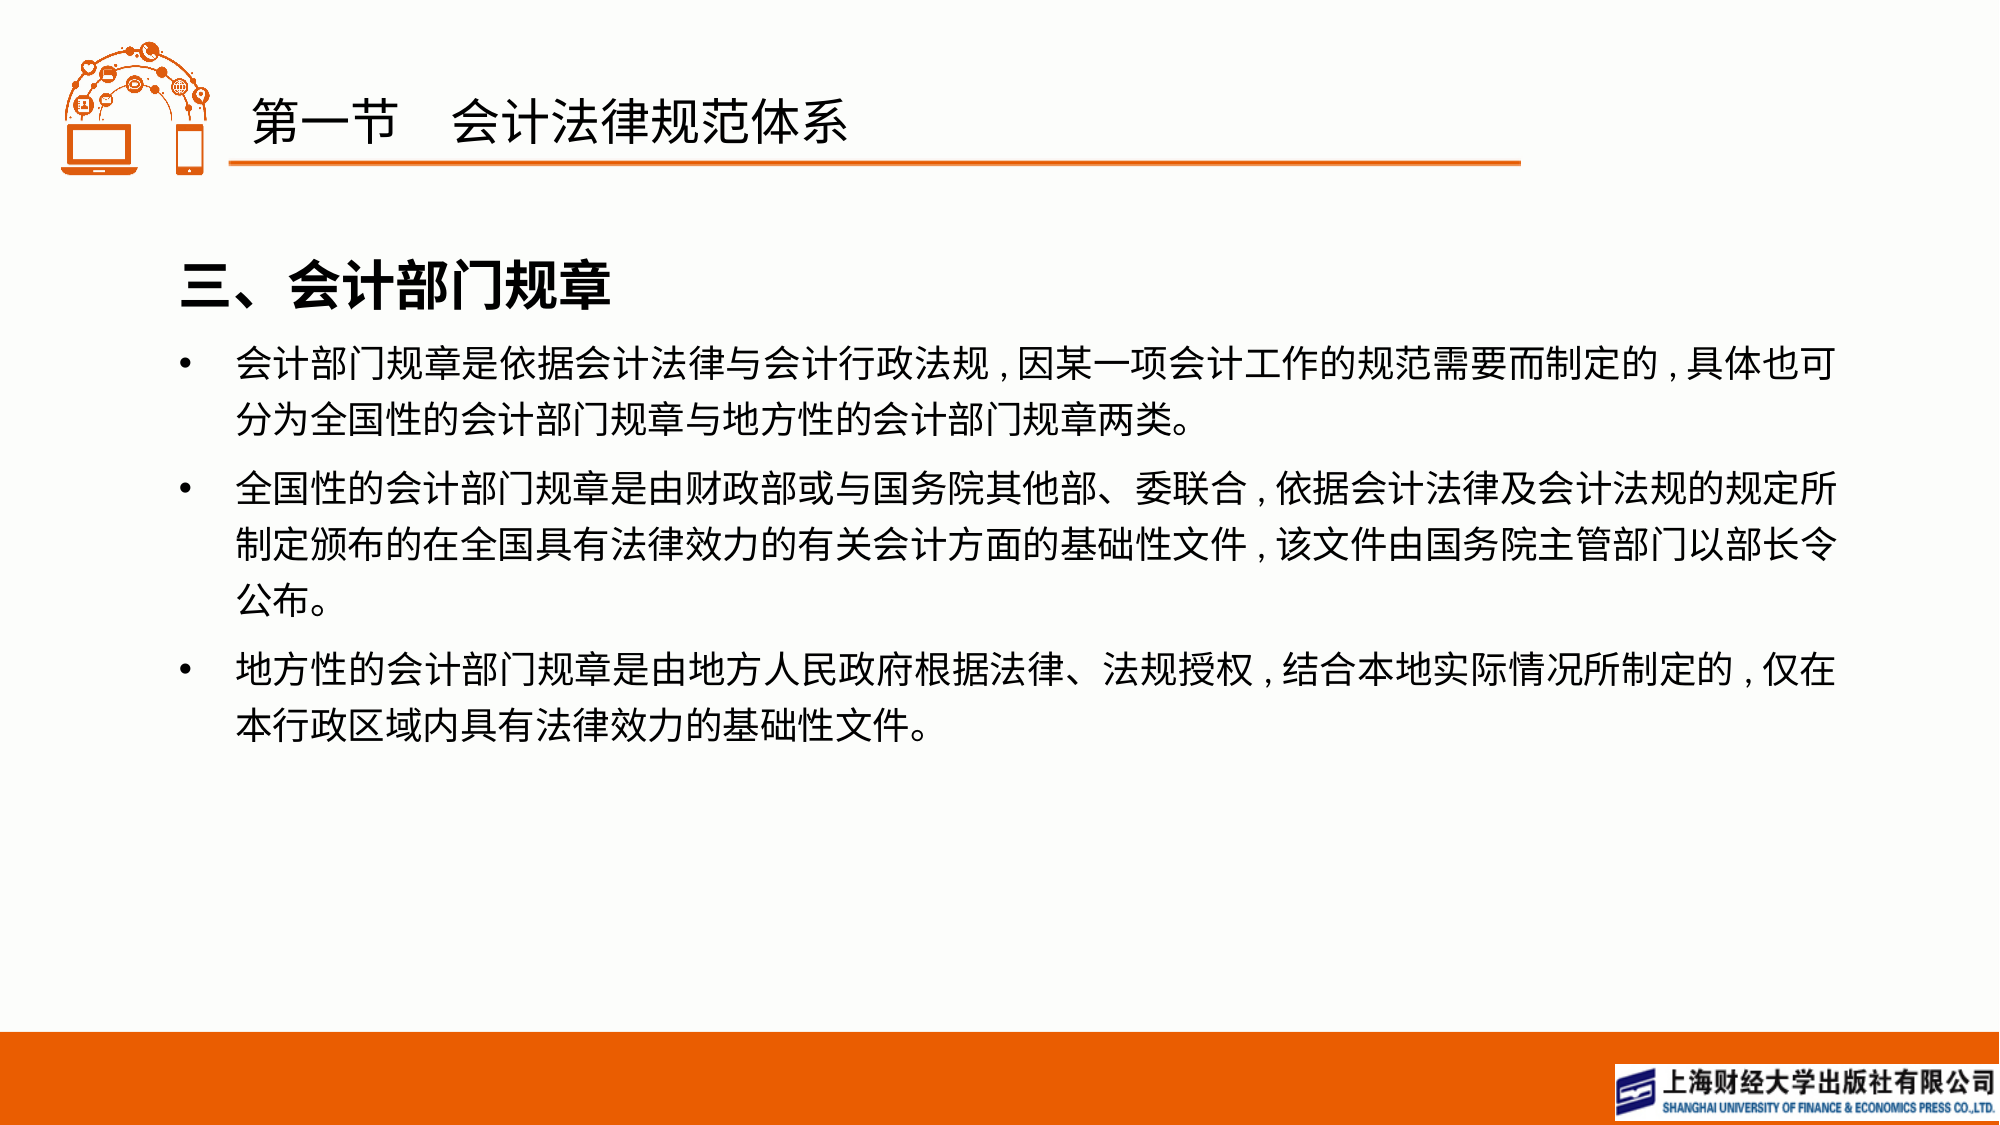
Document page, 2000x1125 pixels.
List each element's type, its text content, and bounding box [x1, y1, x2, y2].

picture [0, 0, 2000, 1125]
title 第一节 会计法律规范体系 [235, 82, 1605, 189]
list 三、会计部门规章 会计部门规章是依据会计法律与会计行政法规,因某一项会计工作的规范需要而制定的,具体也可分为全国性的会计部门规章与地方性的会计部门规章两类。 全国性的会计部门规章是由财政部或与国务院其他部、委联合,依据会计法律及会计法规的规定所制定颁布的在全国具有法律效力的有关会计方面的基础性文件,该文件由国务院主管部门以部长令公布。 地方性的会计部门规章是由地方人民政府根据法律、法规授权,结合本地实际情况所制定的,仅在本行政区域内具有法律效力的基础性文件。 [163, 227, 1853, 1049]
